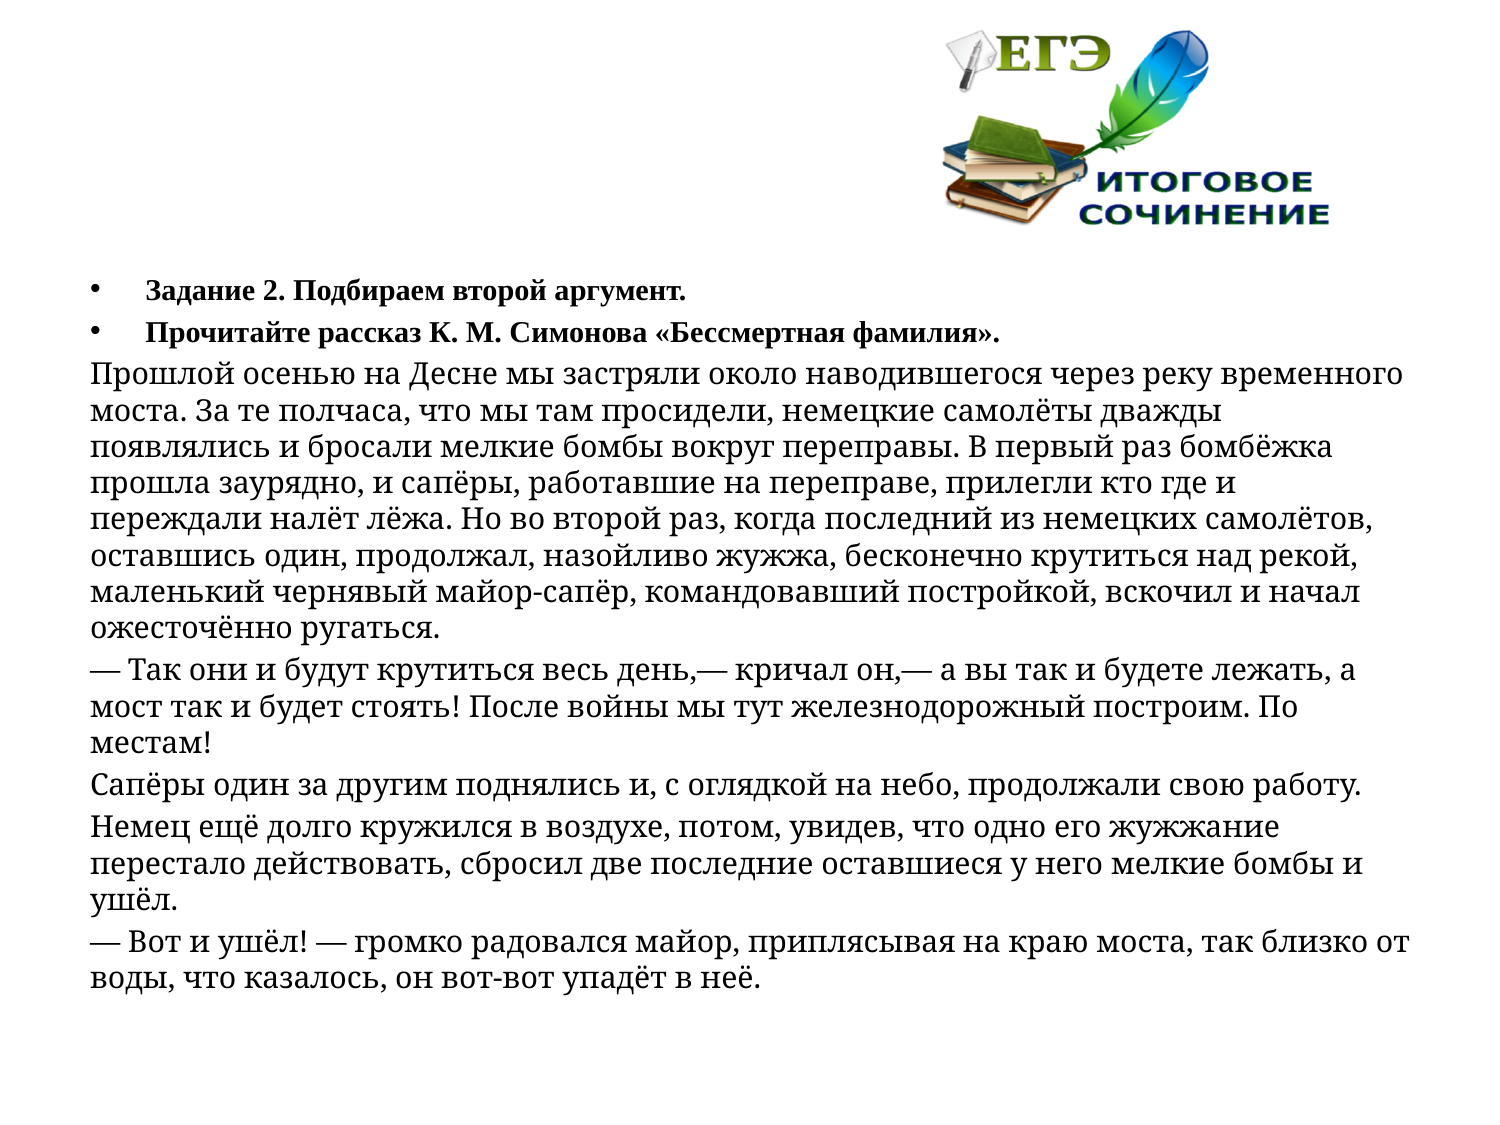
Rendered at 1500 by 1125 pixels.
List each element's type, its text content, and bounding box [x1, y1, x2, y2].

picture [879, 18, 1424, 244]
list Задание 2. Подбираем второй аргумент. Прочитайте рассказ К. М. Симонова «Бессмертная фамилия». Прошлой осенью на Десне мы застряли около наводившегося через реку временного моста. За те полчаса, что мы там просидели, немецкие самолёты дважды появлялись и бросали мелкие бомбы вокруг переправы. В первый раз бомбёжка прошла заурядно, и сапёры, работавшие на переправе, прилегли кто где и переждали налёт лёжа. Но во второй раз, когда последний из немецких самолётов, оставшись один, продолжал, назойливо жужжа, бесконечно крутиться над рекой, маленький чернявый майор-сапёр, командовавший постройкой, вскочил и начал ожесточённо ругаться. — Так они и будут крутиться весь день,— кричал он,— а вы так и будете лежать, а мост так и будет стоять! После войны мы тут железнодорожный построим. По местам! Сапёры один за другим поднялись и, с оглядкой на небо, продолжали свою работу. Немец ещё долго кружился в воздухе, потом, увидев, что одно его жужжание перестало действовать, сбросил две последние оставшиеся у него мелкие бомбы и ушёл. — Вот и ушёл! — громко радовался майор, приплясывая на краю моста, так близко от воды, что казалось, он вот-вот упадёт в неё. [75, 262, 1425, 1005]
